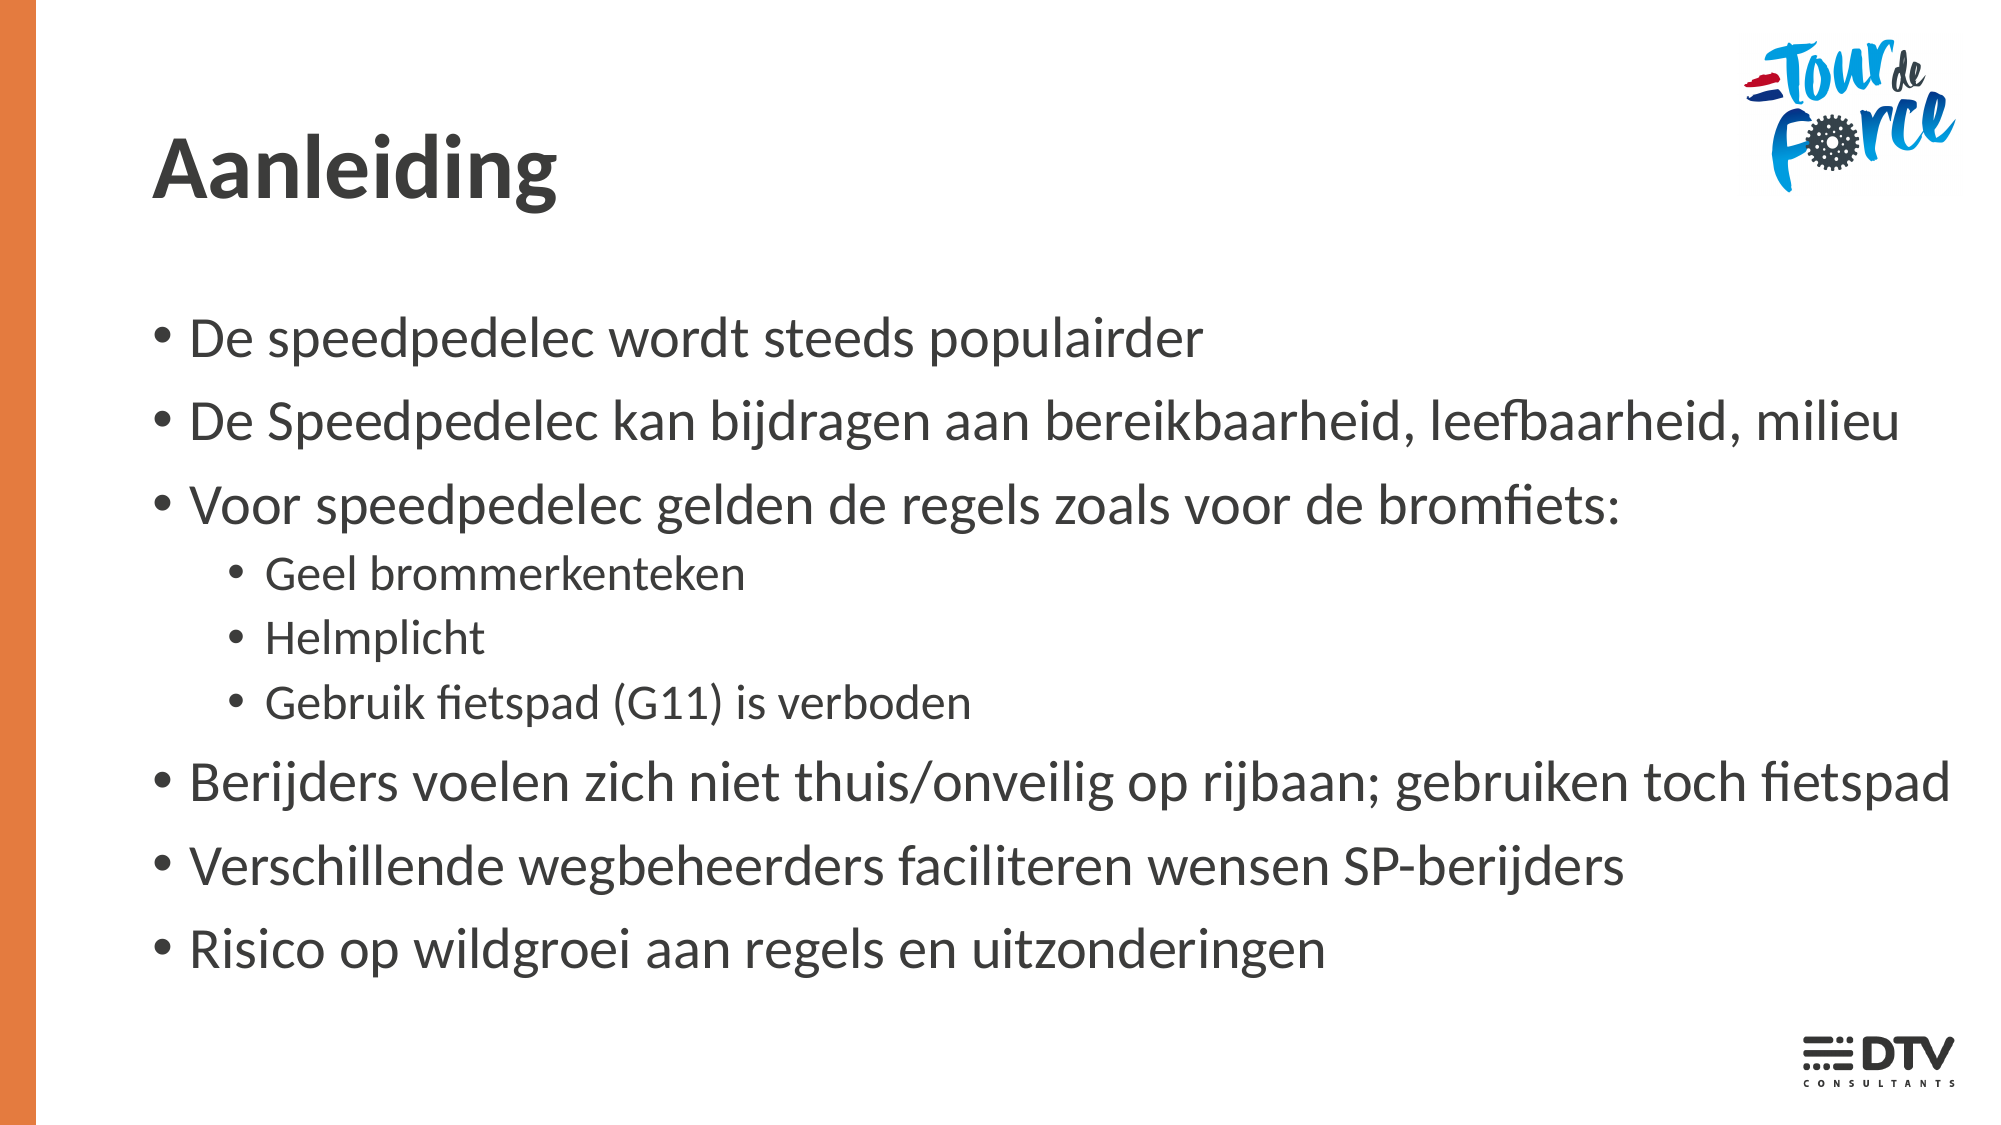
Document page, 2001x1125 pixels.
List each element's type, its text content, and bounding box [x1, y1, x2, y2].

list De speedpedelec wordt steeds populairder De Speedpedelec kan bijdragen aan bereikbaarheid, leefbaarheid, milieu Voor speedpedelec gelden de regels zoals voor de bromfiets: Geel brommerkenteken Helmplicht Gebruik fietspad (G11) is verboden Berijders voelen zich niet thuis/onveilig op rijbaan; gebruiken toch fietspad Verschillende wegbeheerders faciliteren wensen SP-berijders Risico op wildgroei aan regels en uitzonderingen [137, 299, 1985, 1014]
picture [1793, 1026, 1964, 1096]
picture [1737, 33, 1963, 196]
title Aanleiding [137, 59, 1863, 278]
